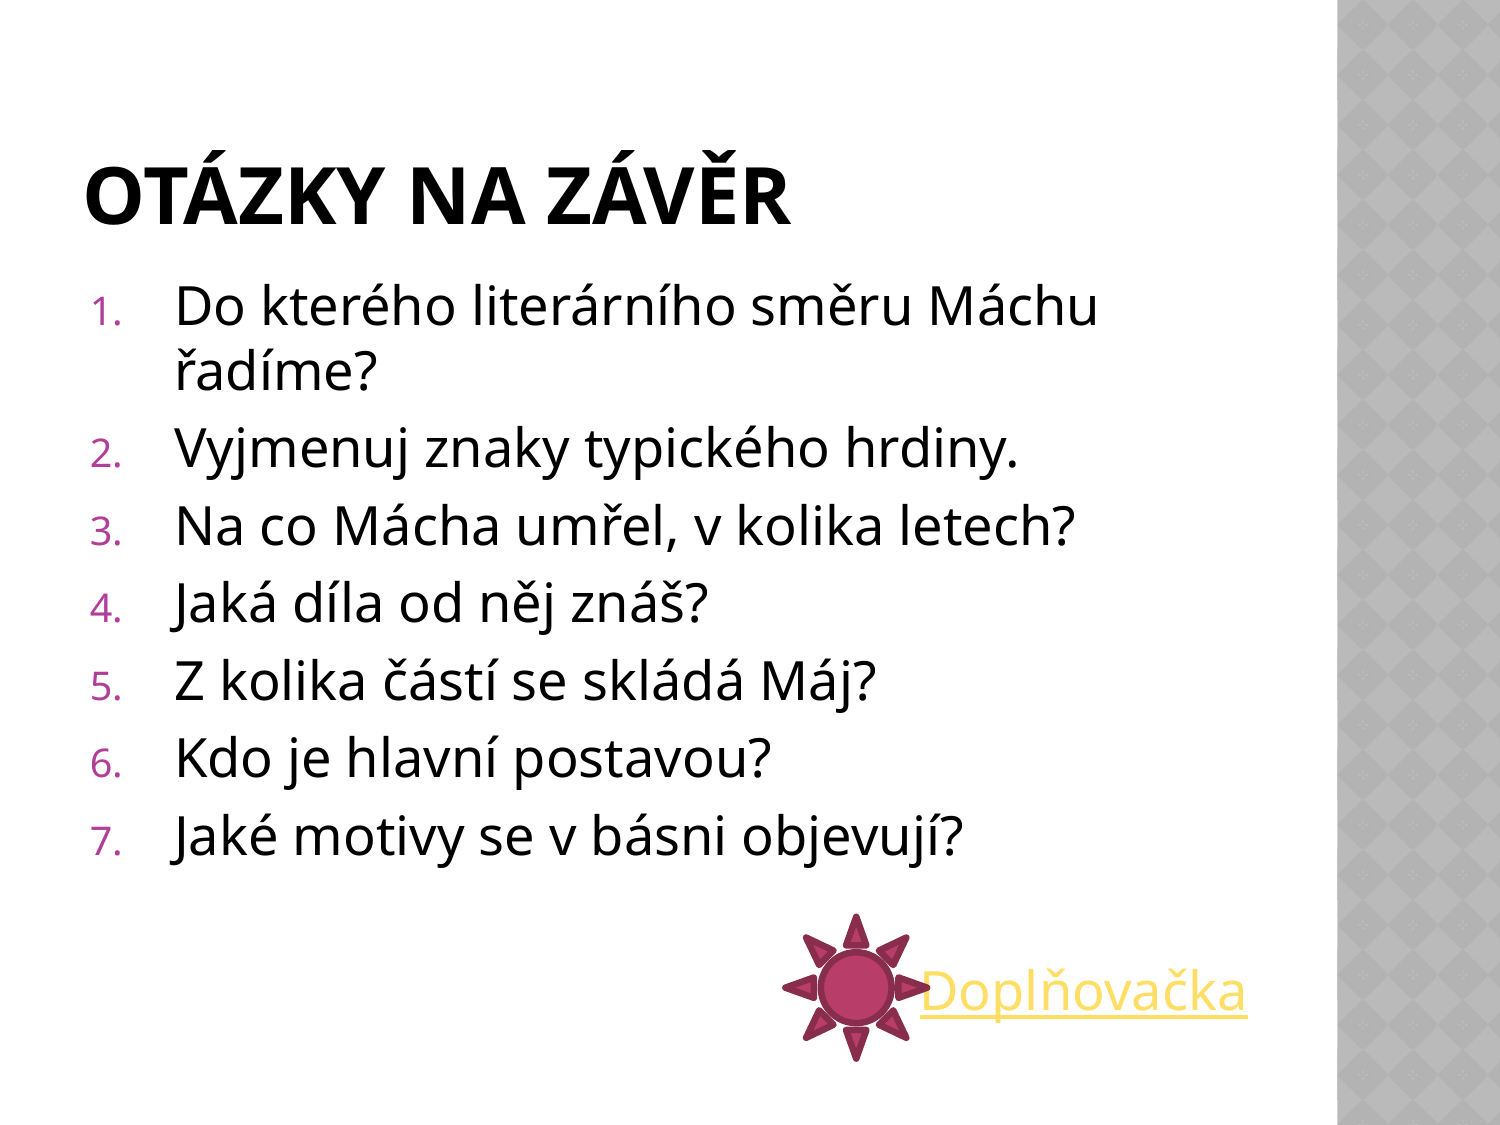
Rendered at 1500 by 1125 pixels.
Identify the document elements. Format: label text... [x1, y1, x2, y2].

text_box [782, 913, 931, 1062]
list Do kterého literárního směru Máchu řadíme? Vyjmenuj znaky typického hrdiny. Na co Mácha umřel, v kolika letech? Jaká díla od něj znáš? Z kolika částí se skládá Máj? Kdo je hlavní postavou? Jaké motivy se v básni objevují? Doplňovačka [75, 264, 1263, 1059]
title Otázky na závěr [75, 52, 1263, 240]
